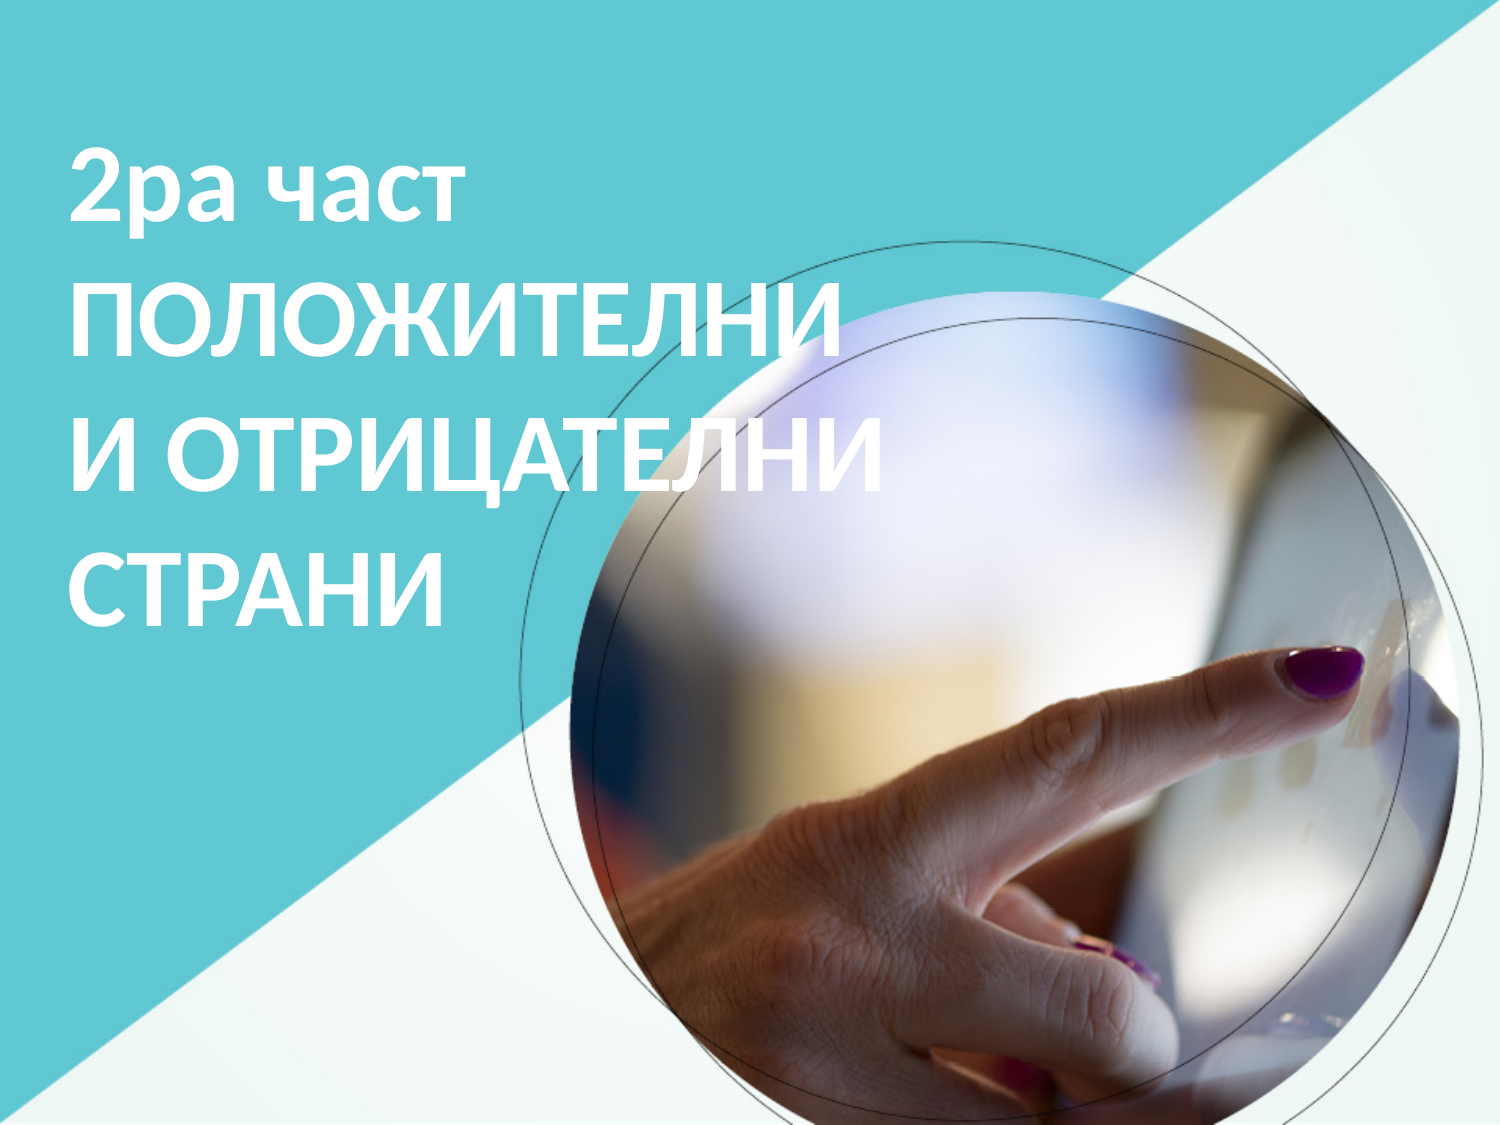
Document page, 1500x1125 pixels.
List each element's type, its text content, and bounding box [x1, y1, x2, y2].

picture [0, 0, 1500, 1125]
text_box 2ра част ПОЛОЖИТЕЛНИ И ОТРИЦАТЕЛНИ СТРАНИ [52, 101, 1172, 657]
